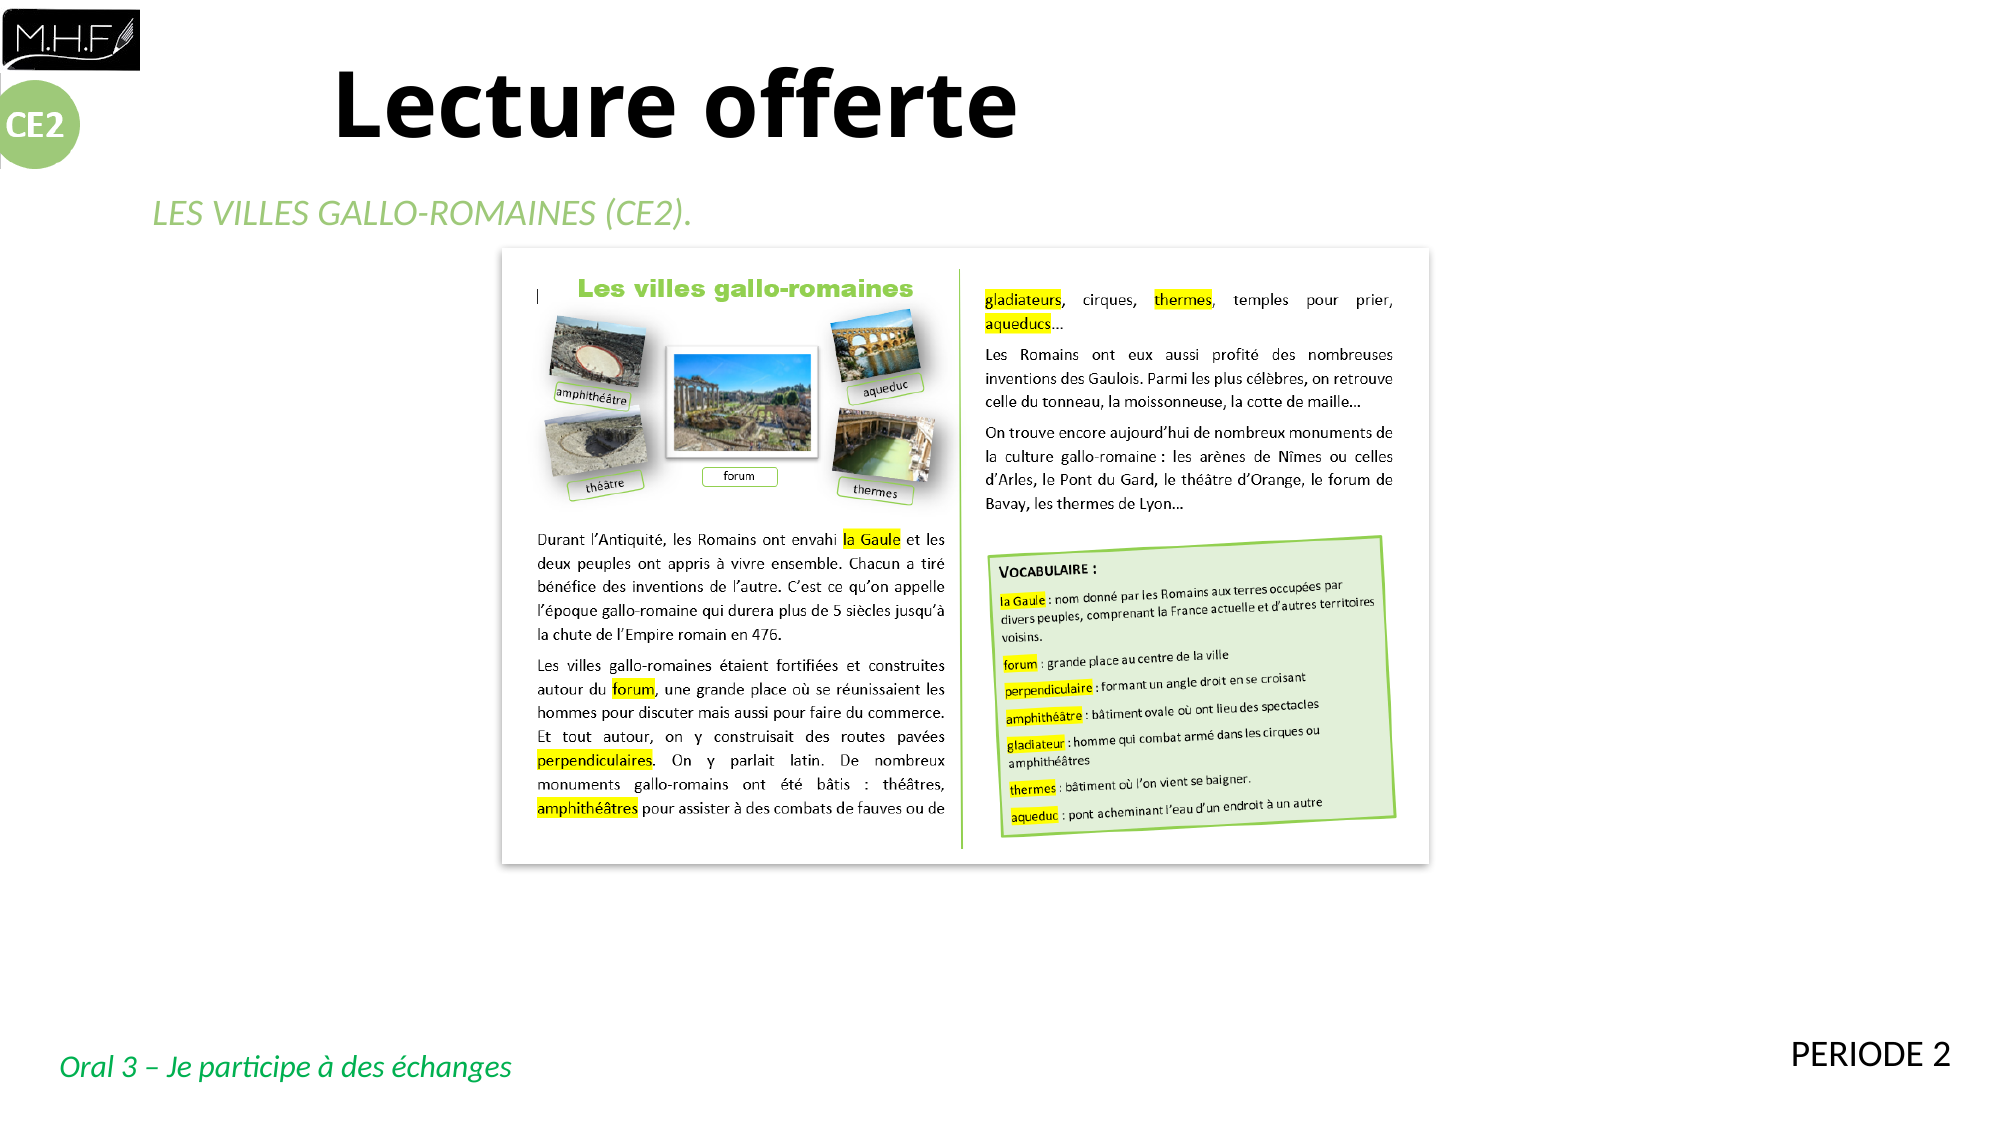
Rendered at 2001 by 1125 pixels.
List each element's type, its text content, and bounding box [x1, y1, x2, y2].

text_box Oral 3 – Je participe à des échanges [44, 1038, 1346, 1092]
picture [516, 262, 1415, 849]
list Les villes gallo-romaines (CE2). [137, 177, 1863, 1014]
text_box PERIODE 2 [1362, 1021, 1967, 1082]
picture [0, 7, 140, 169]
title Lecture offerte [316, 0, 1863, 218]
